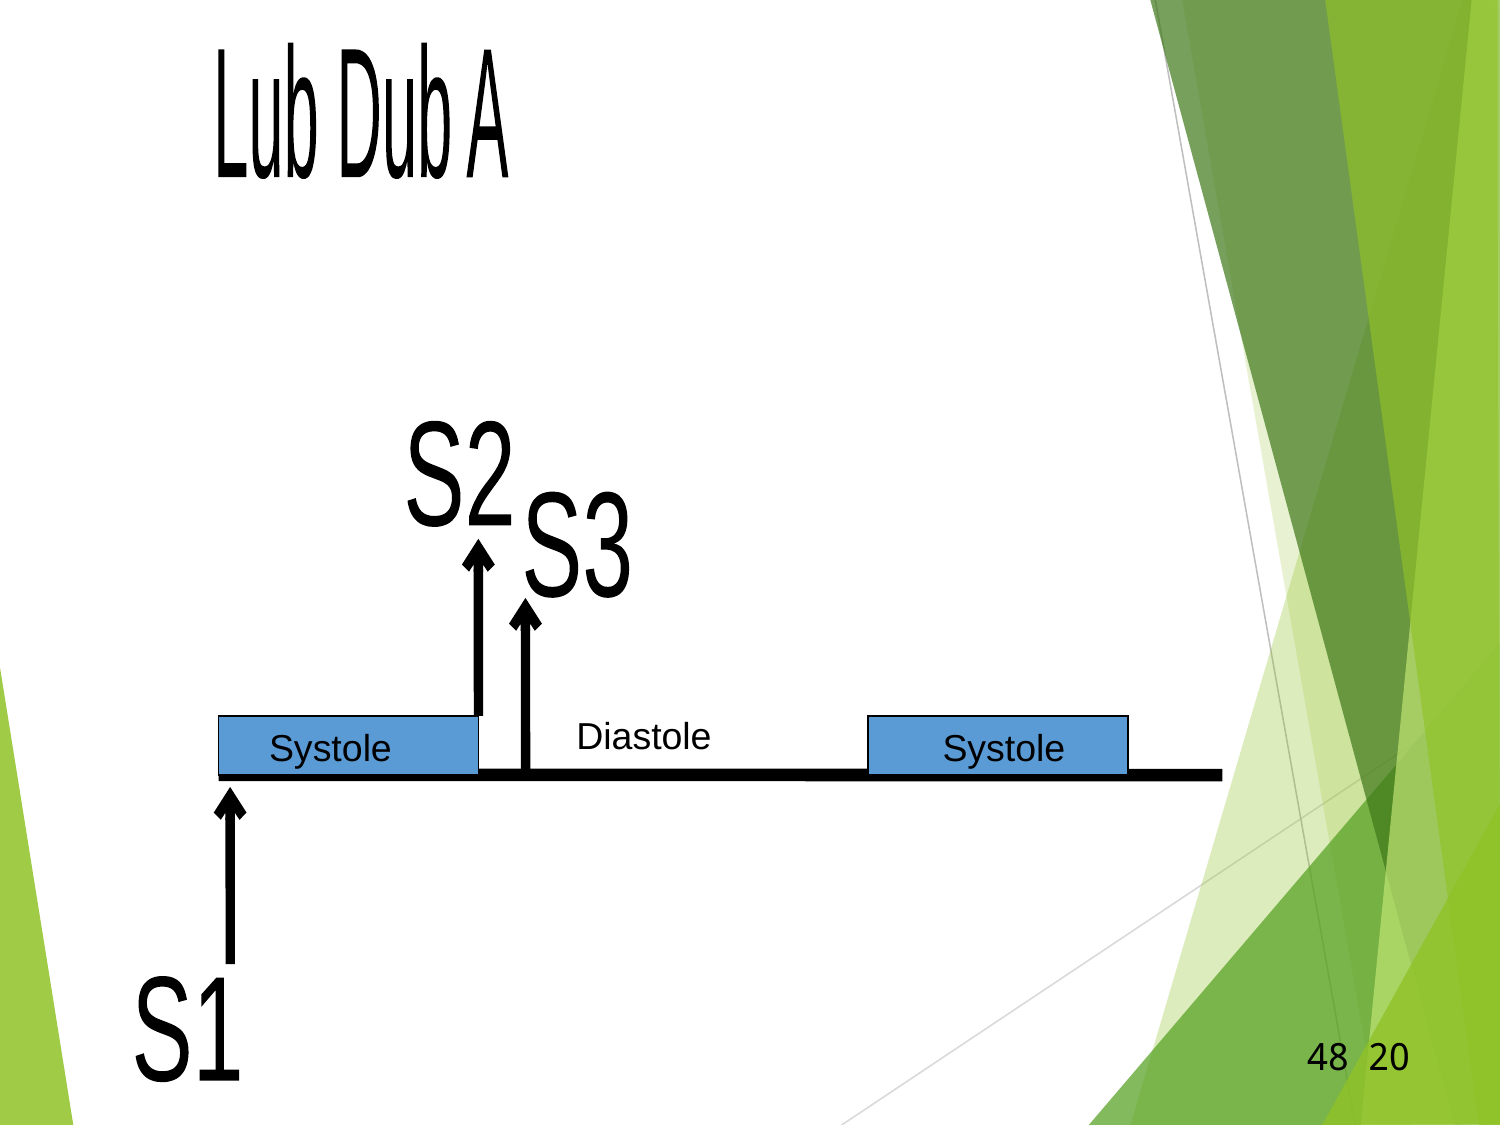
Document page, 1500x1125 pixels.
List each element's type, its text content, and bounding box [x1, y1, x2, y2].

text_box [222, 786, 238, 965]
text_box Diastole [561, 704, 727, 765]
text_box Systole [253, 716, 407, 777]
text_box 20 48 [1074, 1025, 1425, 1104]
text_box [218, 716, 253, 775]
text_box [407, 716, 479, 775]
text_box [868, 716, 927, 775]
text_box [1081, 716, 1129, 775]
text_box Systole [927, 716, 1081, 777]
text_box [518, 597, 533, 776]
